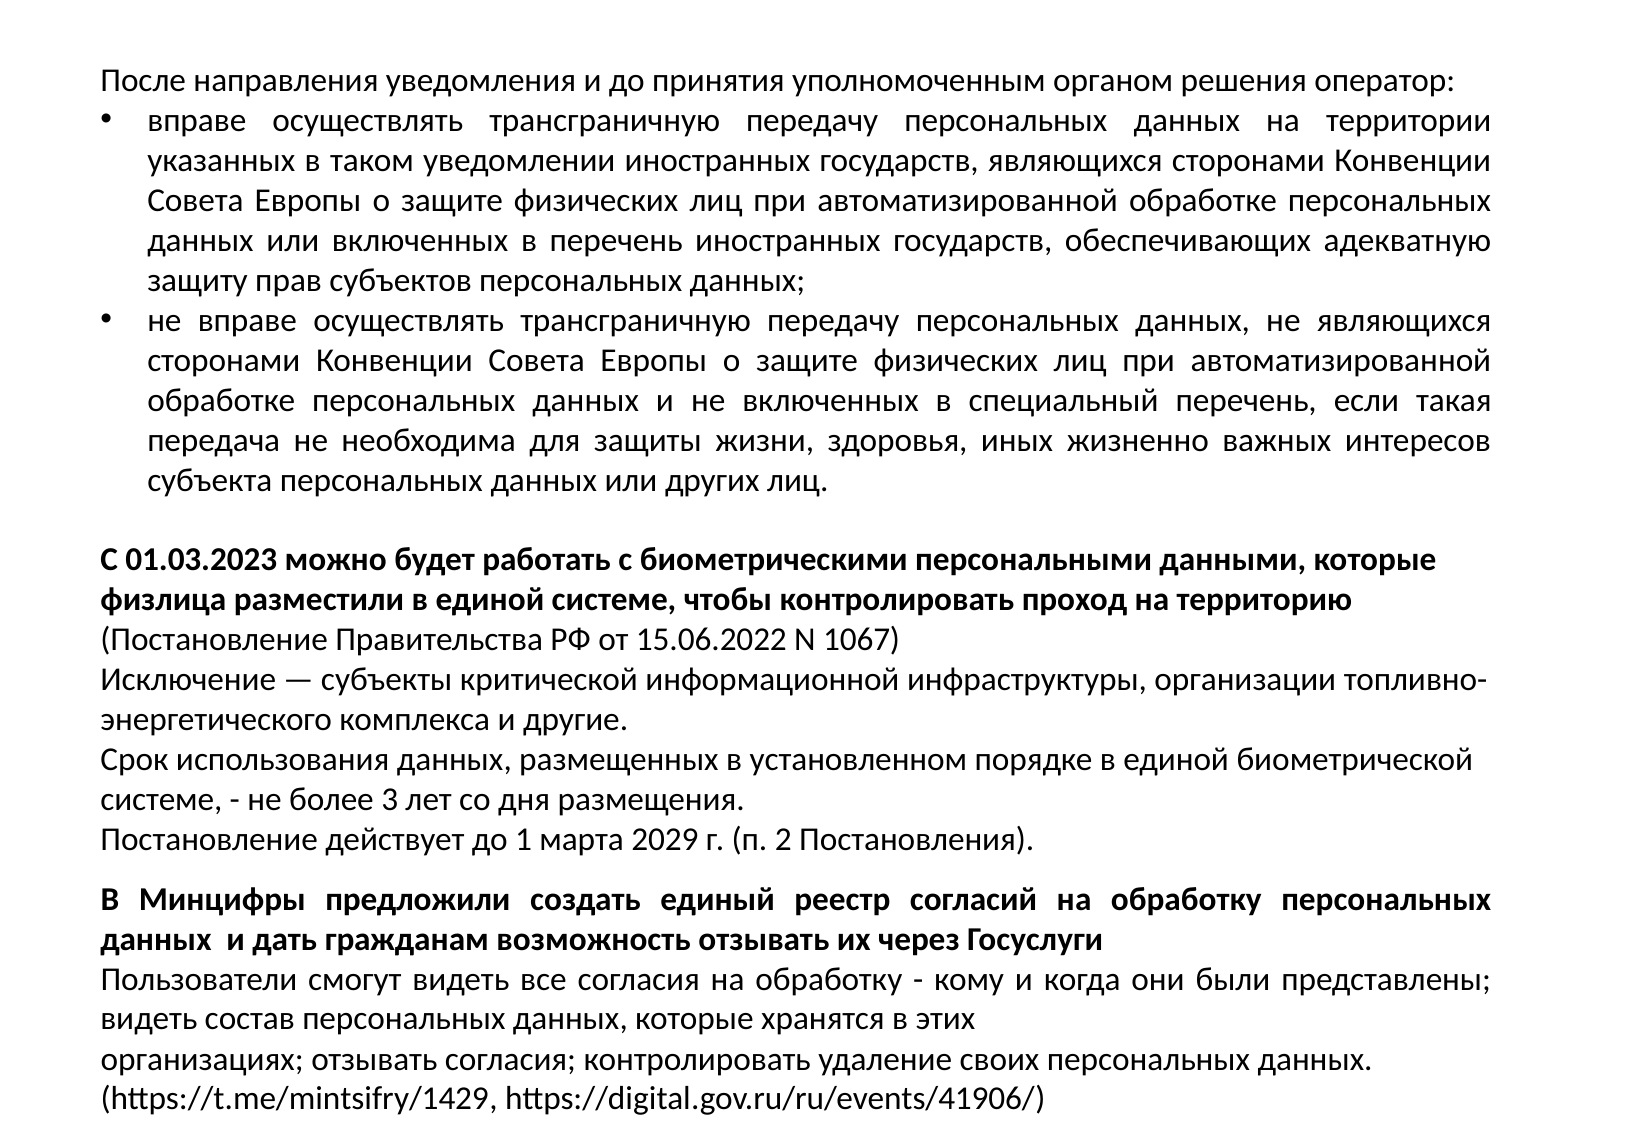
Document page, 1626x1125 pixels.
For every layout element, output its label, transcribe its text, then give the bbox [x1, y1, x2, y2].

text_box После направления уведомления и до принятия уполномоченным органом решения оператор: вправе осуществлять трансграничную передачу персональных данных на территории указанных в таком уведомлении иностранных государств, являющихся сторонами Конвенции Совета Европы о защите физических лиц при автоматизированной обработке персональных данных или включенных в перечень иностранных государств, обеспечивающих адекватную защиту прав субъектов персональных данных; не вправе осуществлять трансграничную передачу персональных данных, не являющихся сторонами Конвенции Совета Европы о защите физических лиц при автоматизированной обработке персональных данных и не включенных в специальный перечень, если такая передача не необходима для защиты жизни, здоровья, иных жизненно важных интересов субъекта персональных данных или других лиц. С 01.03.2023 можно будет работать с биометрическими персональными данными, которые физлица разместили в единой системе, чтобы контролировать проход на территорию (Постановление Правительства РФ от 15.06.2022 N 1067) Исключение — субъекты критической информационной инфраструктуры, организации топливно-энергетического комплекса и другие. Срок использования данных, размещенных в установленном порядке в единой биометрической системе, - не более 3 лет со дня размещения. Постановление действует до 1 марта 2029 г. (п. 2 Постановления). В Минцифры предложили создать единый реестр согласий на обработку персональных данных и дать гражданам возможность отзывать их через Госуслуги Пользователи смогут видеть все согласия на обработку - кому и когда они были представлены; видеть состав персональных данных, которые хранятся в этих организациях; отзывать согласия; контролировать удаление своих персональных данных. (https://t.me/mintsifry/1429, https://digital.gov.ru/ru/events/41906/) [85, 51, 1509, 1124]
